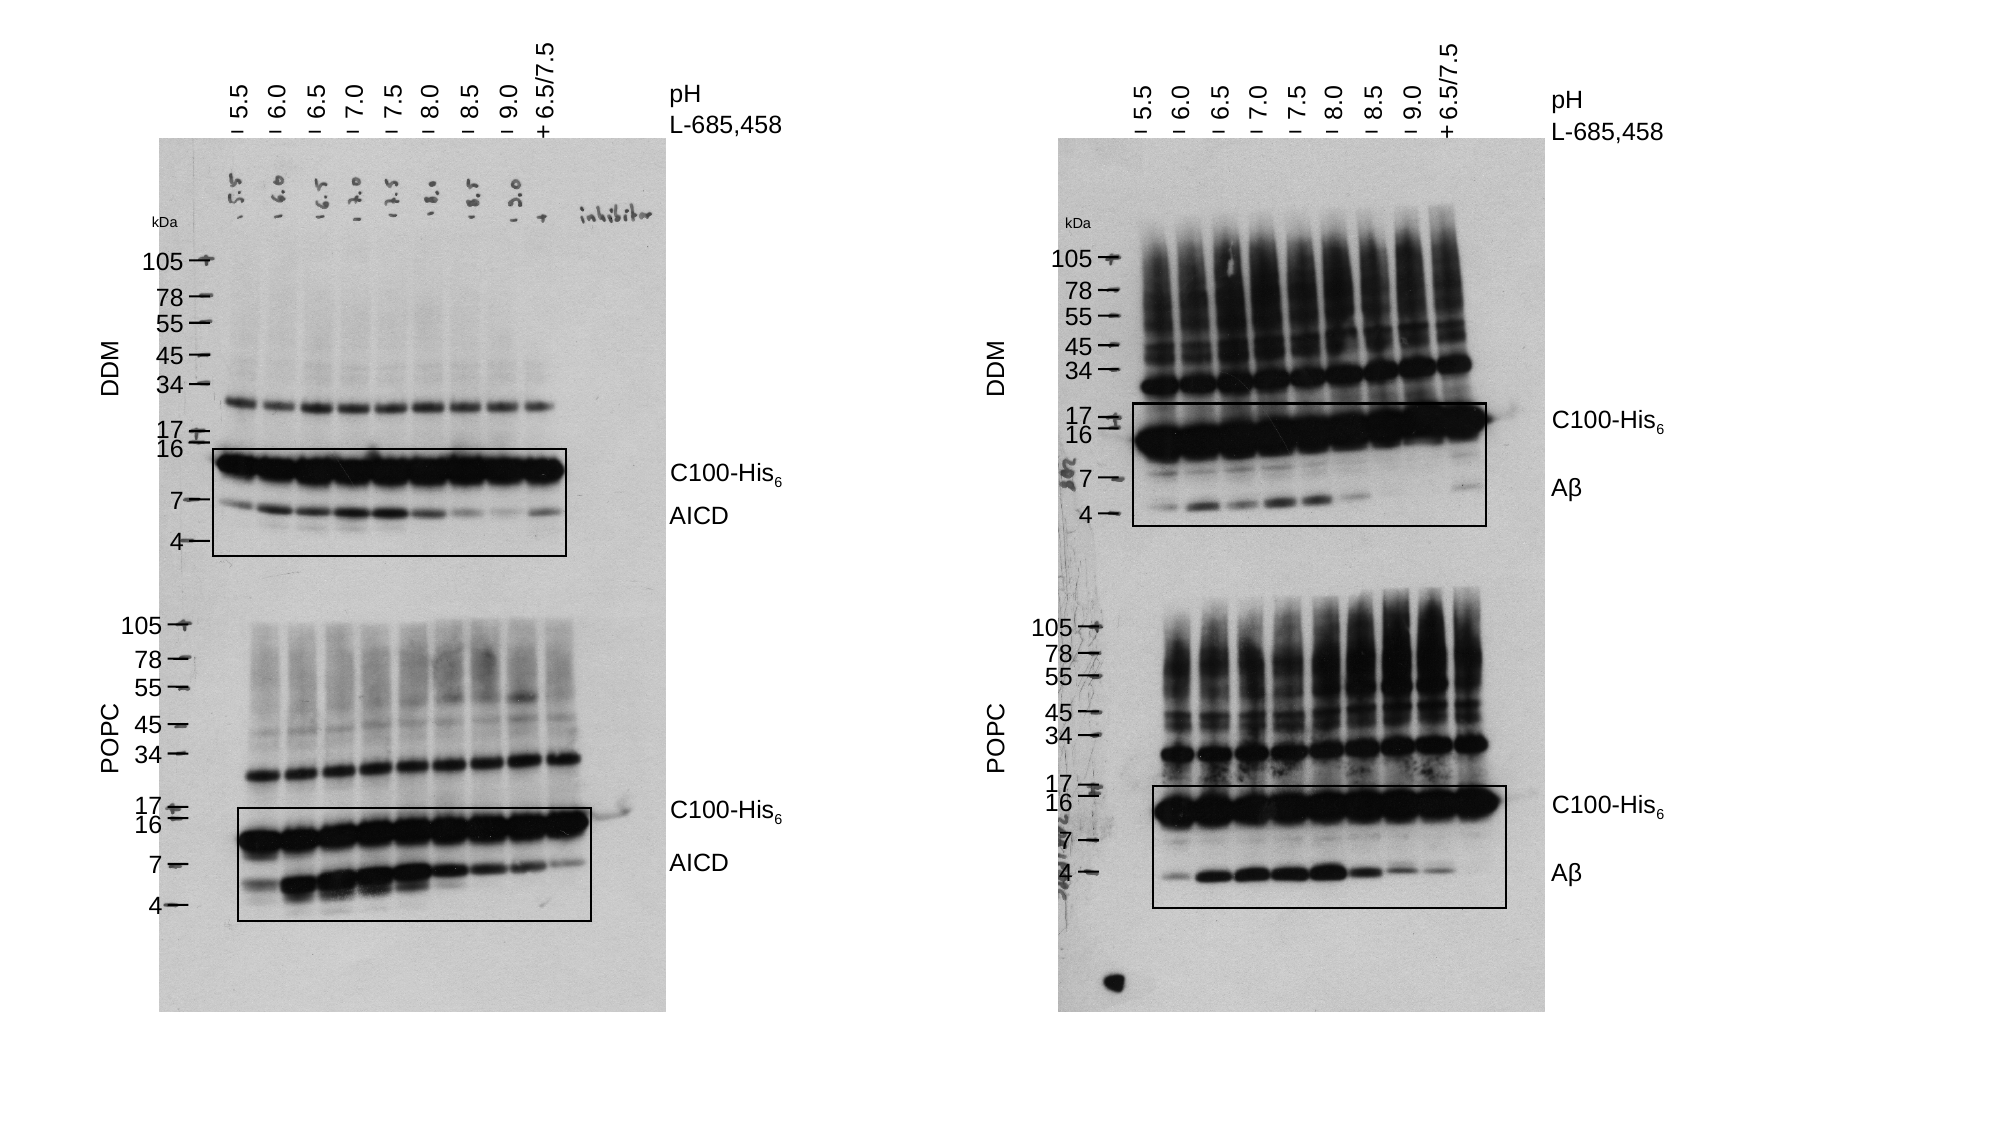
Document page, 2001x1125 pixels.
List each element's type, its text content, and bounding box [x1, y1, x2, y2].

text_box 9.0 [492, 84, 523, 107]
text_box 5.5 [1126, 85, 1157, 107]
text_box 6.5 [300, 84, 331, 107]
text_box 34 [1044, 720, 1057, 751]
text_box − [1273, 107, 1310, 138]
text_box 78 [155, 281, 159, 307]
text_box − [1196, 107, 1234, 138]
text_box − [484, 107, 530, 138]
text_box C100-His6 [670, 456, 783, 491]
text_box 55 [1044, 660, 1057, 691]
text_box − [1119, 107, 1157, 138]
text_box 7.5 [1280, 85, 1311, 107]
text_box − [1157, 107, 1196, 138]
text_box 7.0 [338, 84, 369, 107]
text_box 45 [1044, 696, 1057, 720]
text_box DDM [93, 340, 124, 398]
text_box 55 [155, 307, 159, 338]
text_box 17 [1044, 767, 1057, 798]
text_box 4 [148, 889, 159, 920]
text_box 8.5 [1356, 85, 1387, 107]
text_box − [406, 107, 445, 138]
text_box 45 [155, 339, 159, 368]
text_box 7 [148, 848, 159, 879]
text_box 34 [155, 368, 159, 399]
text_box 9.0 [1395, 85, 1426, 107]
text_box 7.5 [376, 84, 407, 107]
text_box 105 [141, 245, 159, 276]
text_box 45 [134, 709, 159, 738]
text_box − [445, 107, 484, 138]
text_box C100-His6 [670, 793, 783, 828]
text_box Aβ [1551, 471, 1583, 502]
text_box DDM [979, 340, 1010, 398]
text_box 34 [134, 738, 159, 769]
text_box 6.5/7.5 [528, 42, 559, 107]
text_box kDa [137, 205, 159, 239]
text_box − [1388, 107, 1433, 138]
text_box 105 [1031, 611, 1057, 642]
text_box POPC [93, 703, 124, 775]
text_box + [1433, 107, 1470, 138]
text_box pH [1551, 83, 1584, 114]
picture [159, 138, 666, 1012]
text_box POPC [979, 703, 1010, 775]
text_box AICD [669, 846, 730, 877]
picture [1057, 138, 1545, 1012]
text_box kDa [1050, 206, 1057, 239]
text_box C100-His6 [1551, 788, 1665, 823]
text_box 7.0 [1241, 85, 1272, 107]
text_box 16 [1044, 798, 1057, 817]
text_box AICD [669, 499, 730, 530]
text_box 6.5 [1203, 85, 1234, 107]
text_box − [215, 107, 253, 138]
text_box 8.0 [413, 84, 444, 107]
text_box 16 [134, 820, 159, 839]
text_box 55 [134, 671, 159, 702]
text_box 16 [155, 444, 159, 463]
text_box − [253, 107, 292, 138]
text_box − [292, 107, 330, 138]
text_box 6.5/7.5 [1432, 43, 1463, 107]
text_box − [1310, 107, 1349, 138]
text_box Aβ [1551, 856, 1583, 887]
text_box 105 [120, 609, 159, 640]
text_box 5.5 [222, 84, 253, 107]
text_box 78 [134, 643, 159, 671]
text_box 8.0 [1317, 85, 1348, 107]
text_box 105 [1050, 242, 1057, 273]
text_box 6.0 [1164, 85, 1195, 107]
text_box 17 [134, 789, 159, 820]
text_box pH [669, 77, 702, 108]
text_box 6.0 [260, 84, 291, 107]
text_box − [369, 107, 406, 138]
text_box C100-His6 [1551, 403, 1665, 438]
text_box 17 [155, 413, 159, 444]
text_box L-685,458 [669, 108, 790, 139]
text_box 8.5 [453, 84, 484, 107]
text_box L-685,458 [1551, 115, 1672, 146]
text_box − [330, 107, 369, 138]
text_box − [1234, 107, 1273, 138]
text_box − [1349, 107, 1388, 138]
text_box + [530, 107, 566, 138]
text_box 78 [1044, 637, 1057, 660]
